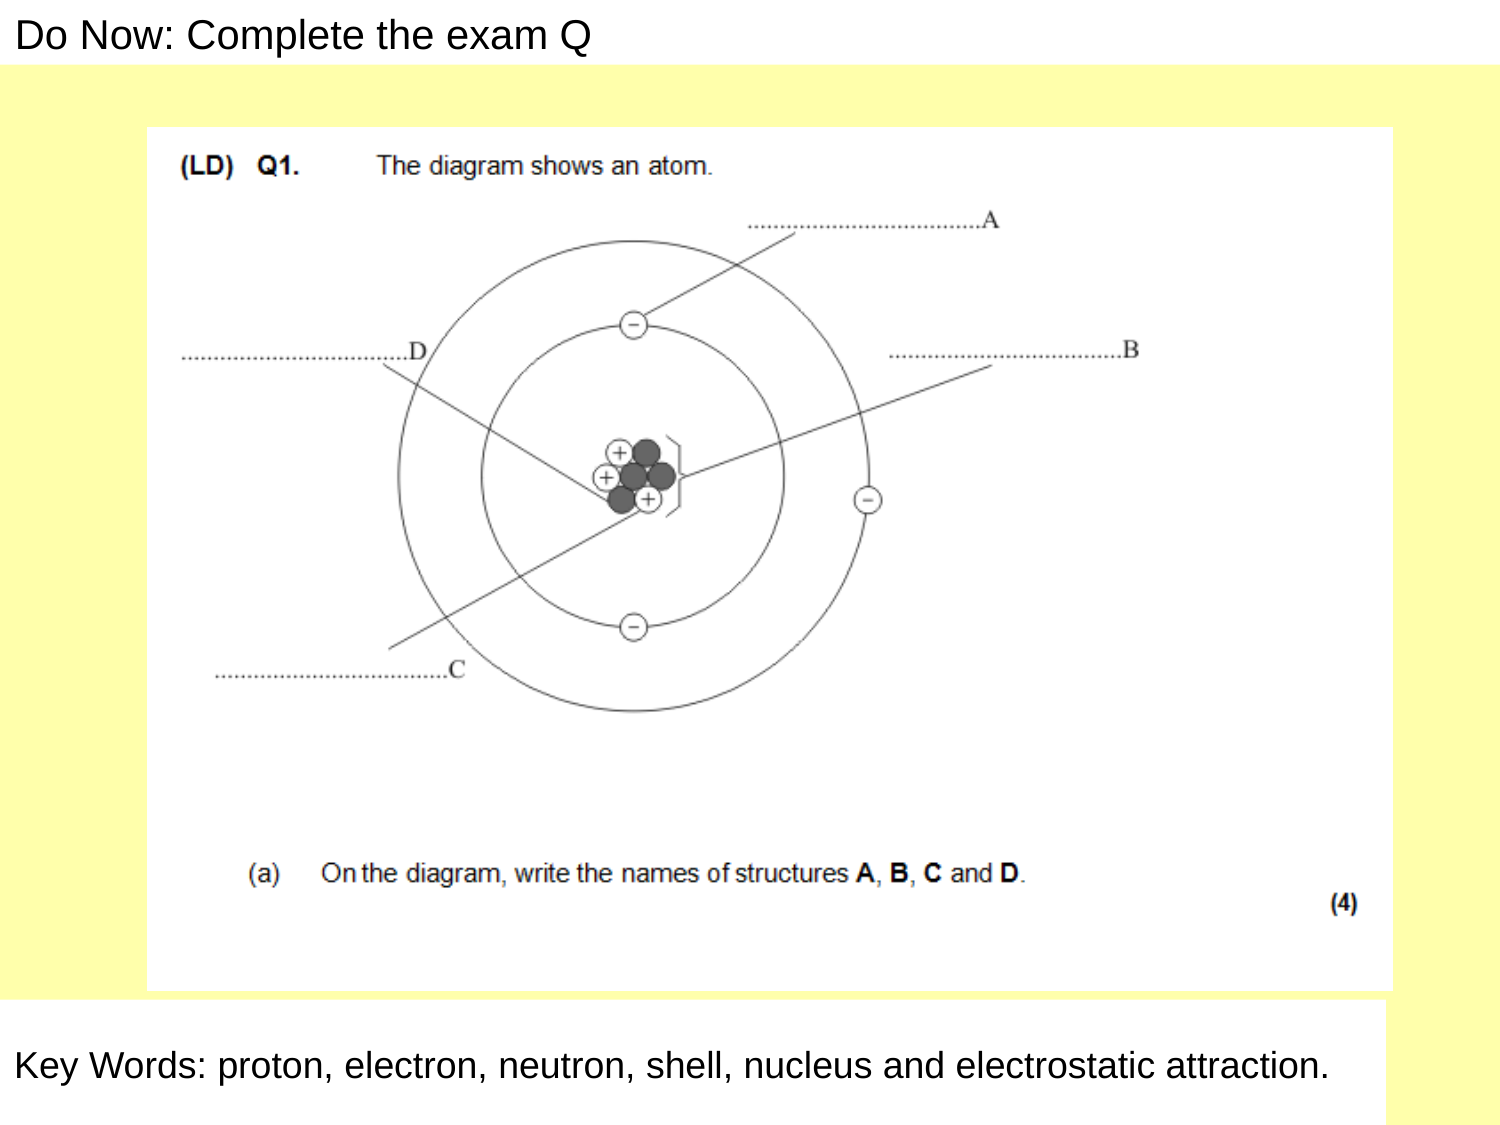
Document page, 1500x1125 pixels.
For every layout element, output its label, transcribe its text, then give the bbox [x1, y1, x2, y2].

text_box Key Words: proton, electron, neutron, shell, nucleus and electrostatic attraction. [0, 1000, 1386, 1125]
picture [147, 127, 1393, 991]
text_box Do Now: Complete the exam Q [0, 0, 1500, 65]
